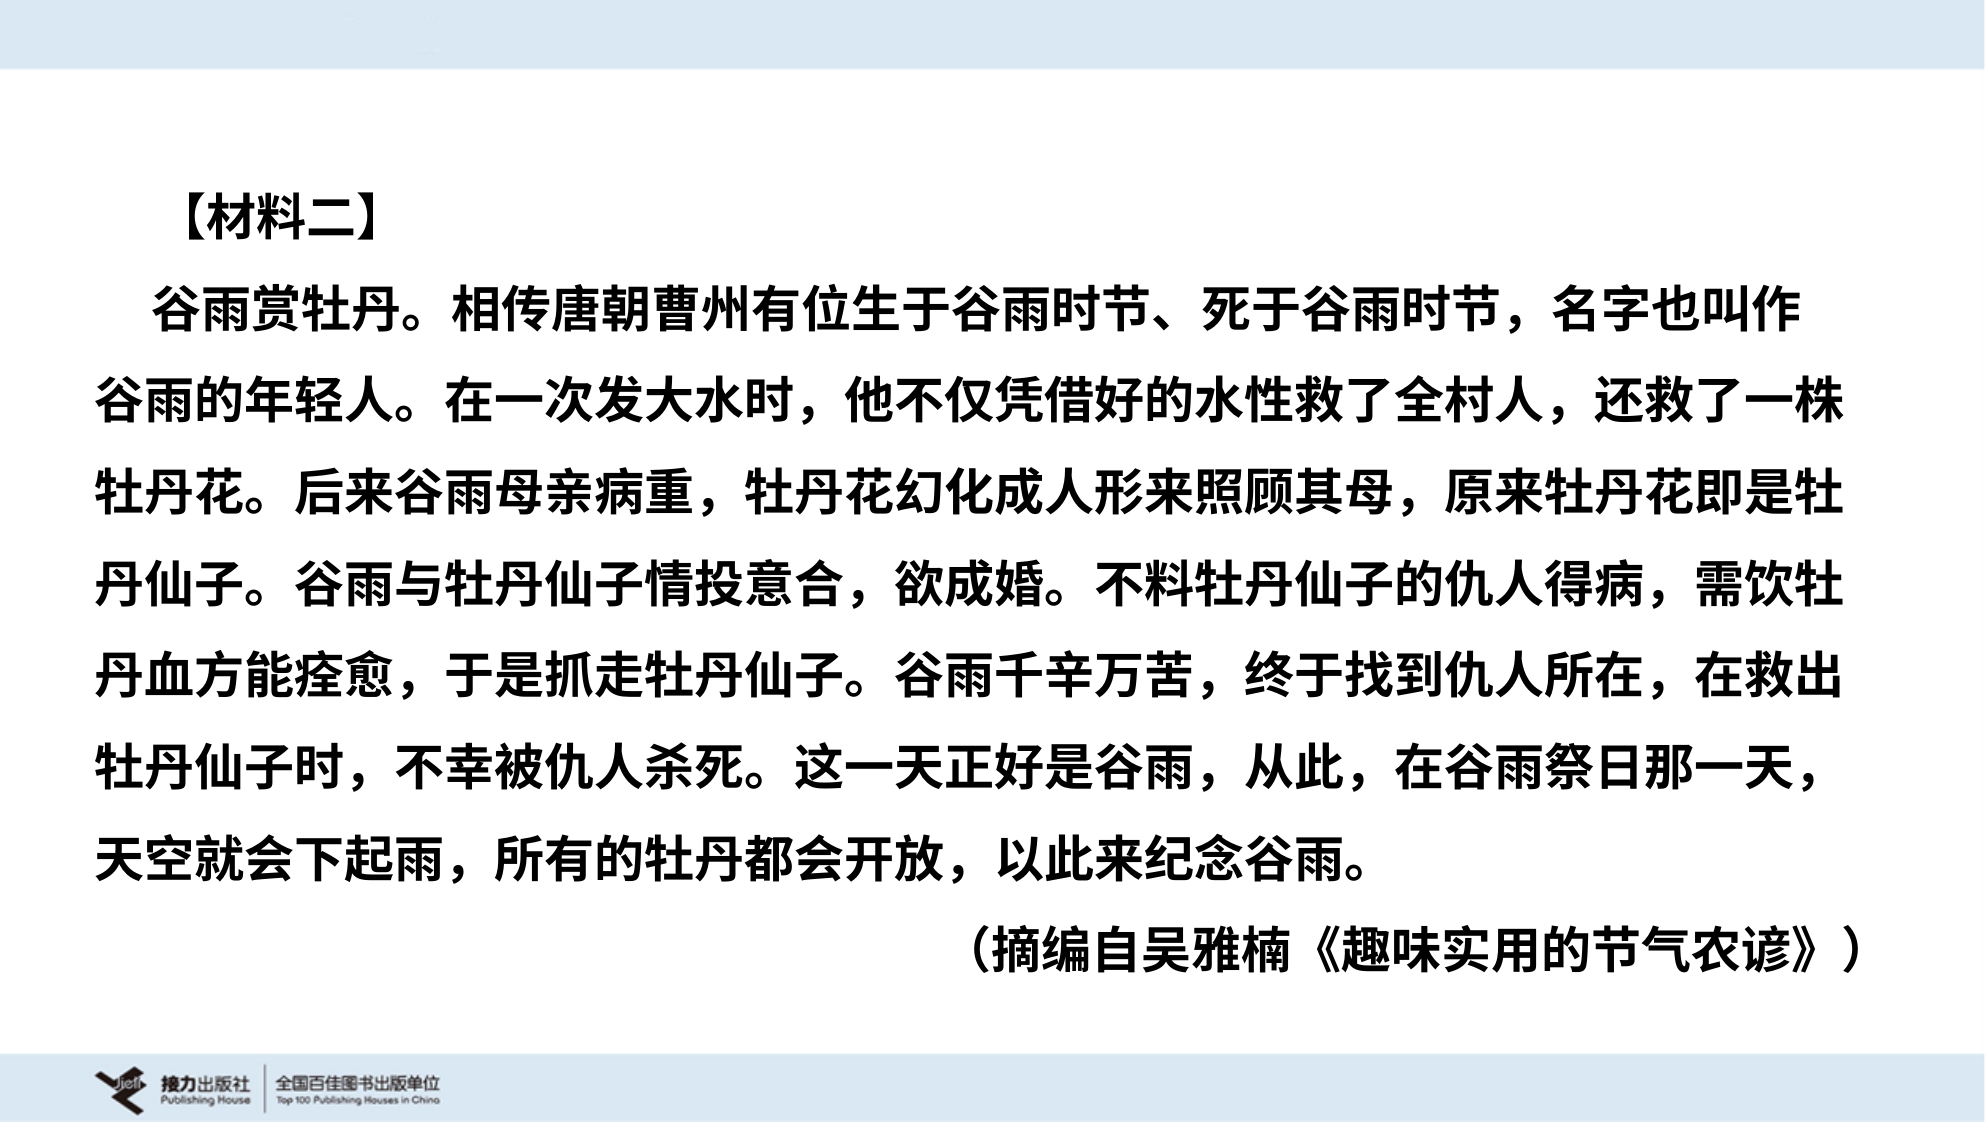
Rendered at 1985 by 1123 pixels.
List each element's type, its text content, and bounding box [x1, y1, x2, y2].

picture [0, 0, 1985, 1122]
text_box 【材料二】 谷雨赏牡丹。相传唐朝曹州有位生于谷雨时节、死于谷雨时节，名字也叫作 谷雨的年轻人。在一次发大水时，他不仅凭借好的水性救了全村人，还救了一株 牡丹花。后来谷雨母亲病重，牡丹花幻化成人形来照顾其母，原来牡丹花即是牡 丹仙子。谷雨与牡丹仙子情投意合，欲成婚。不料牡丹仙子的仇人得病，需饮牡 丹血方能痊愈，于是抓走牡丹仙子。谷雨千辛万苦，终于找到仇人所在，在救出 牡丹仙子时，不幸被仇人杀死。这一天正好是谷雨，从此，在谷雨祭日那一天， 天空就会下起雨，所有的牡丹都会开放，以此来纪念谷雨。 （摘编自吴雅楠《趣味实用的节气农谚》） [94, 153, 1892, 979]
